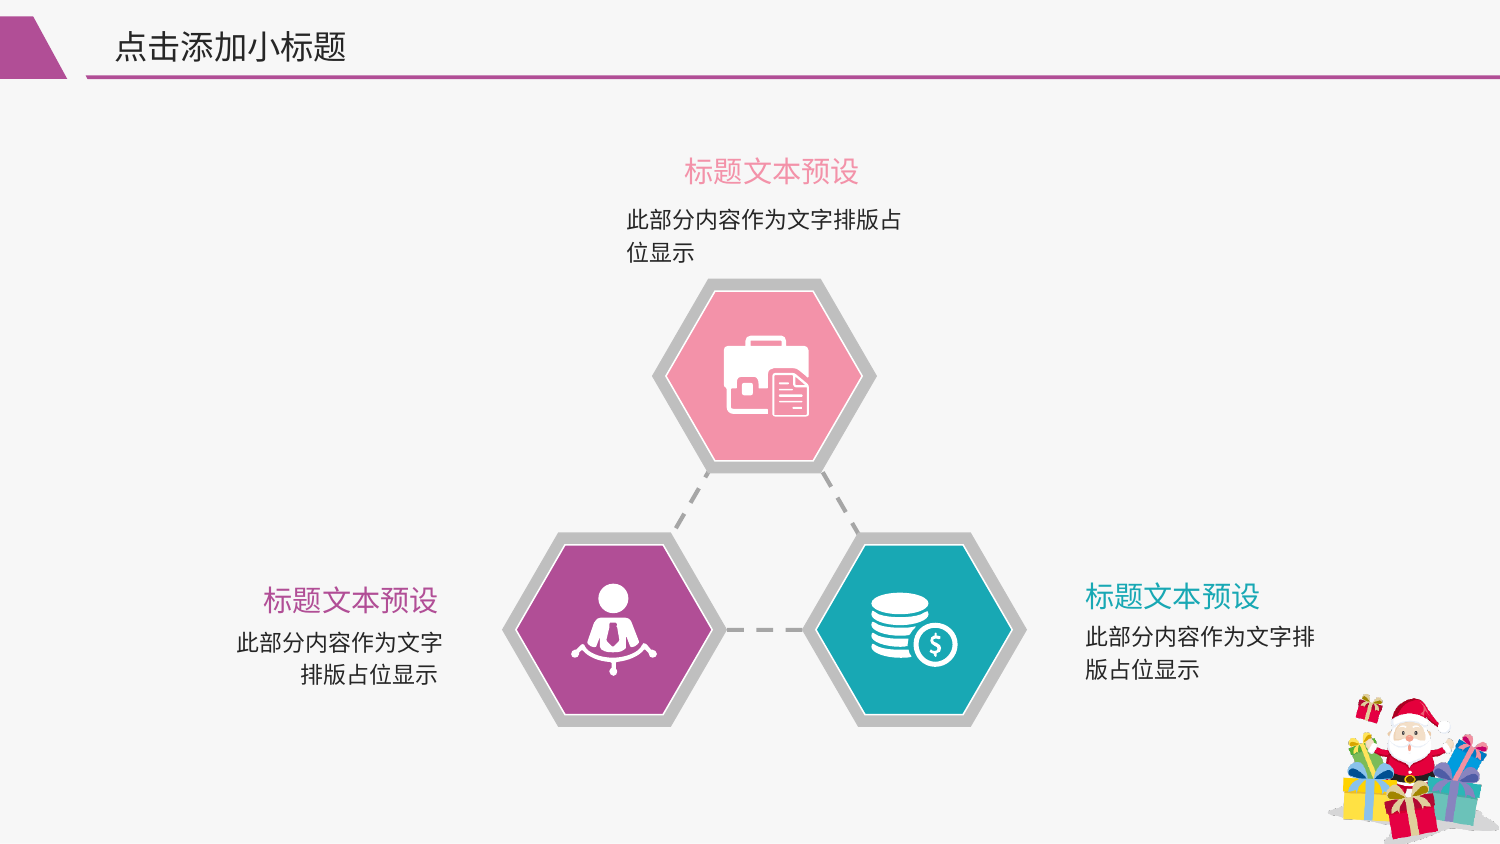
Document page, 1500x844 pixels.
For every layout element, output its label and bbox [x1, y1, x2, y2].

text_box [1026, 570, 1334, 678]
text_box [0, 0, 1500, 844]
text_box [502, 279, 1027, 727]
text_box [208, 574, 503, 684]
text_box [611, 146, 920, 280]
